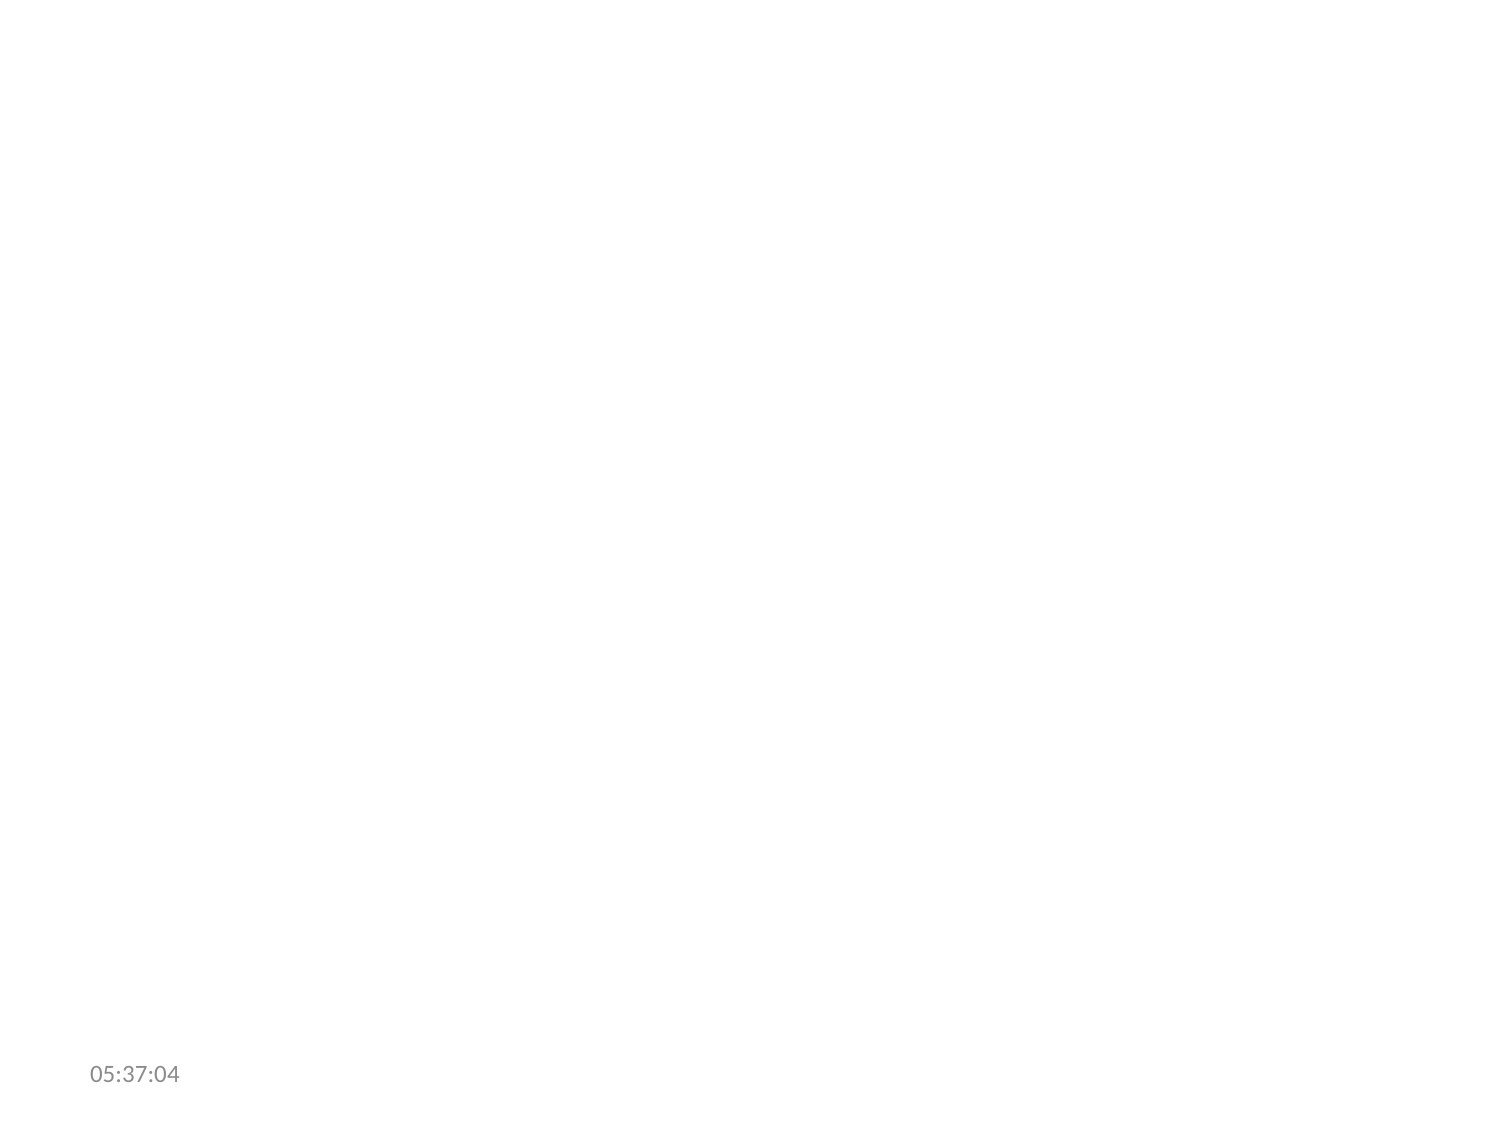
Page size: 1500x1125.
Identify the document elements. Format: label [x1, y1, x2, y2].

slide_number [75, 1042, 425, 1103]
